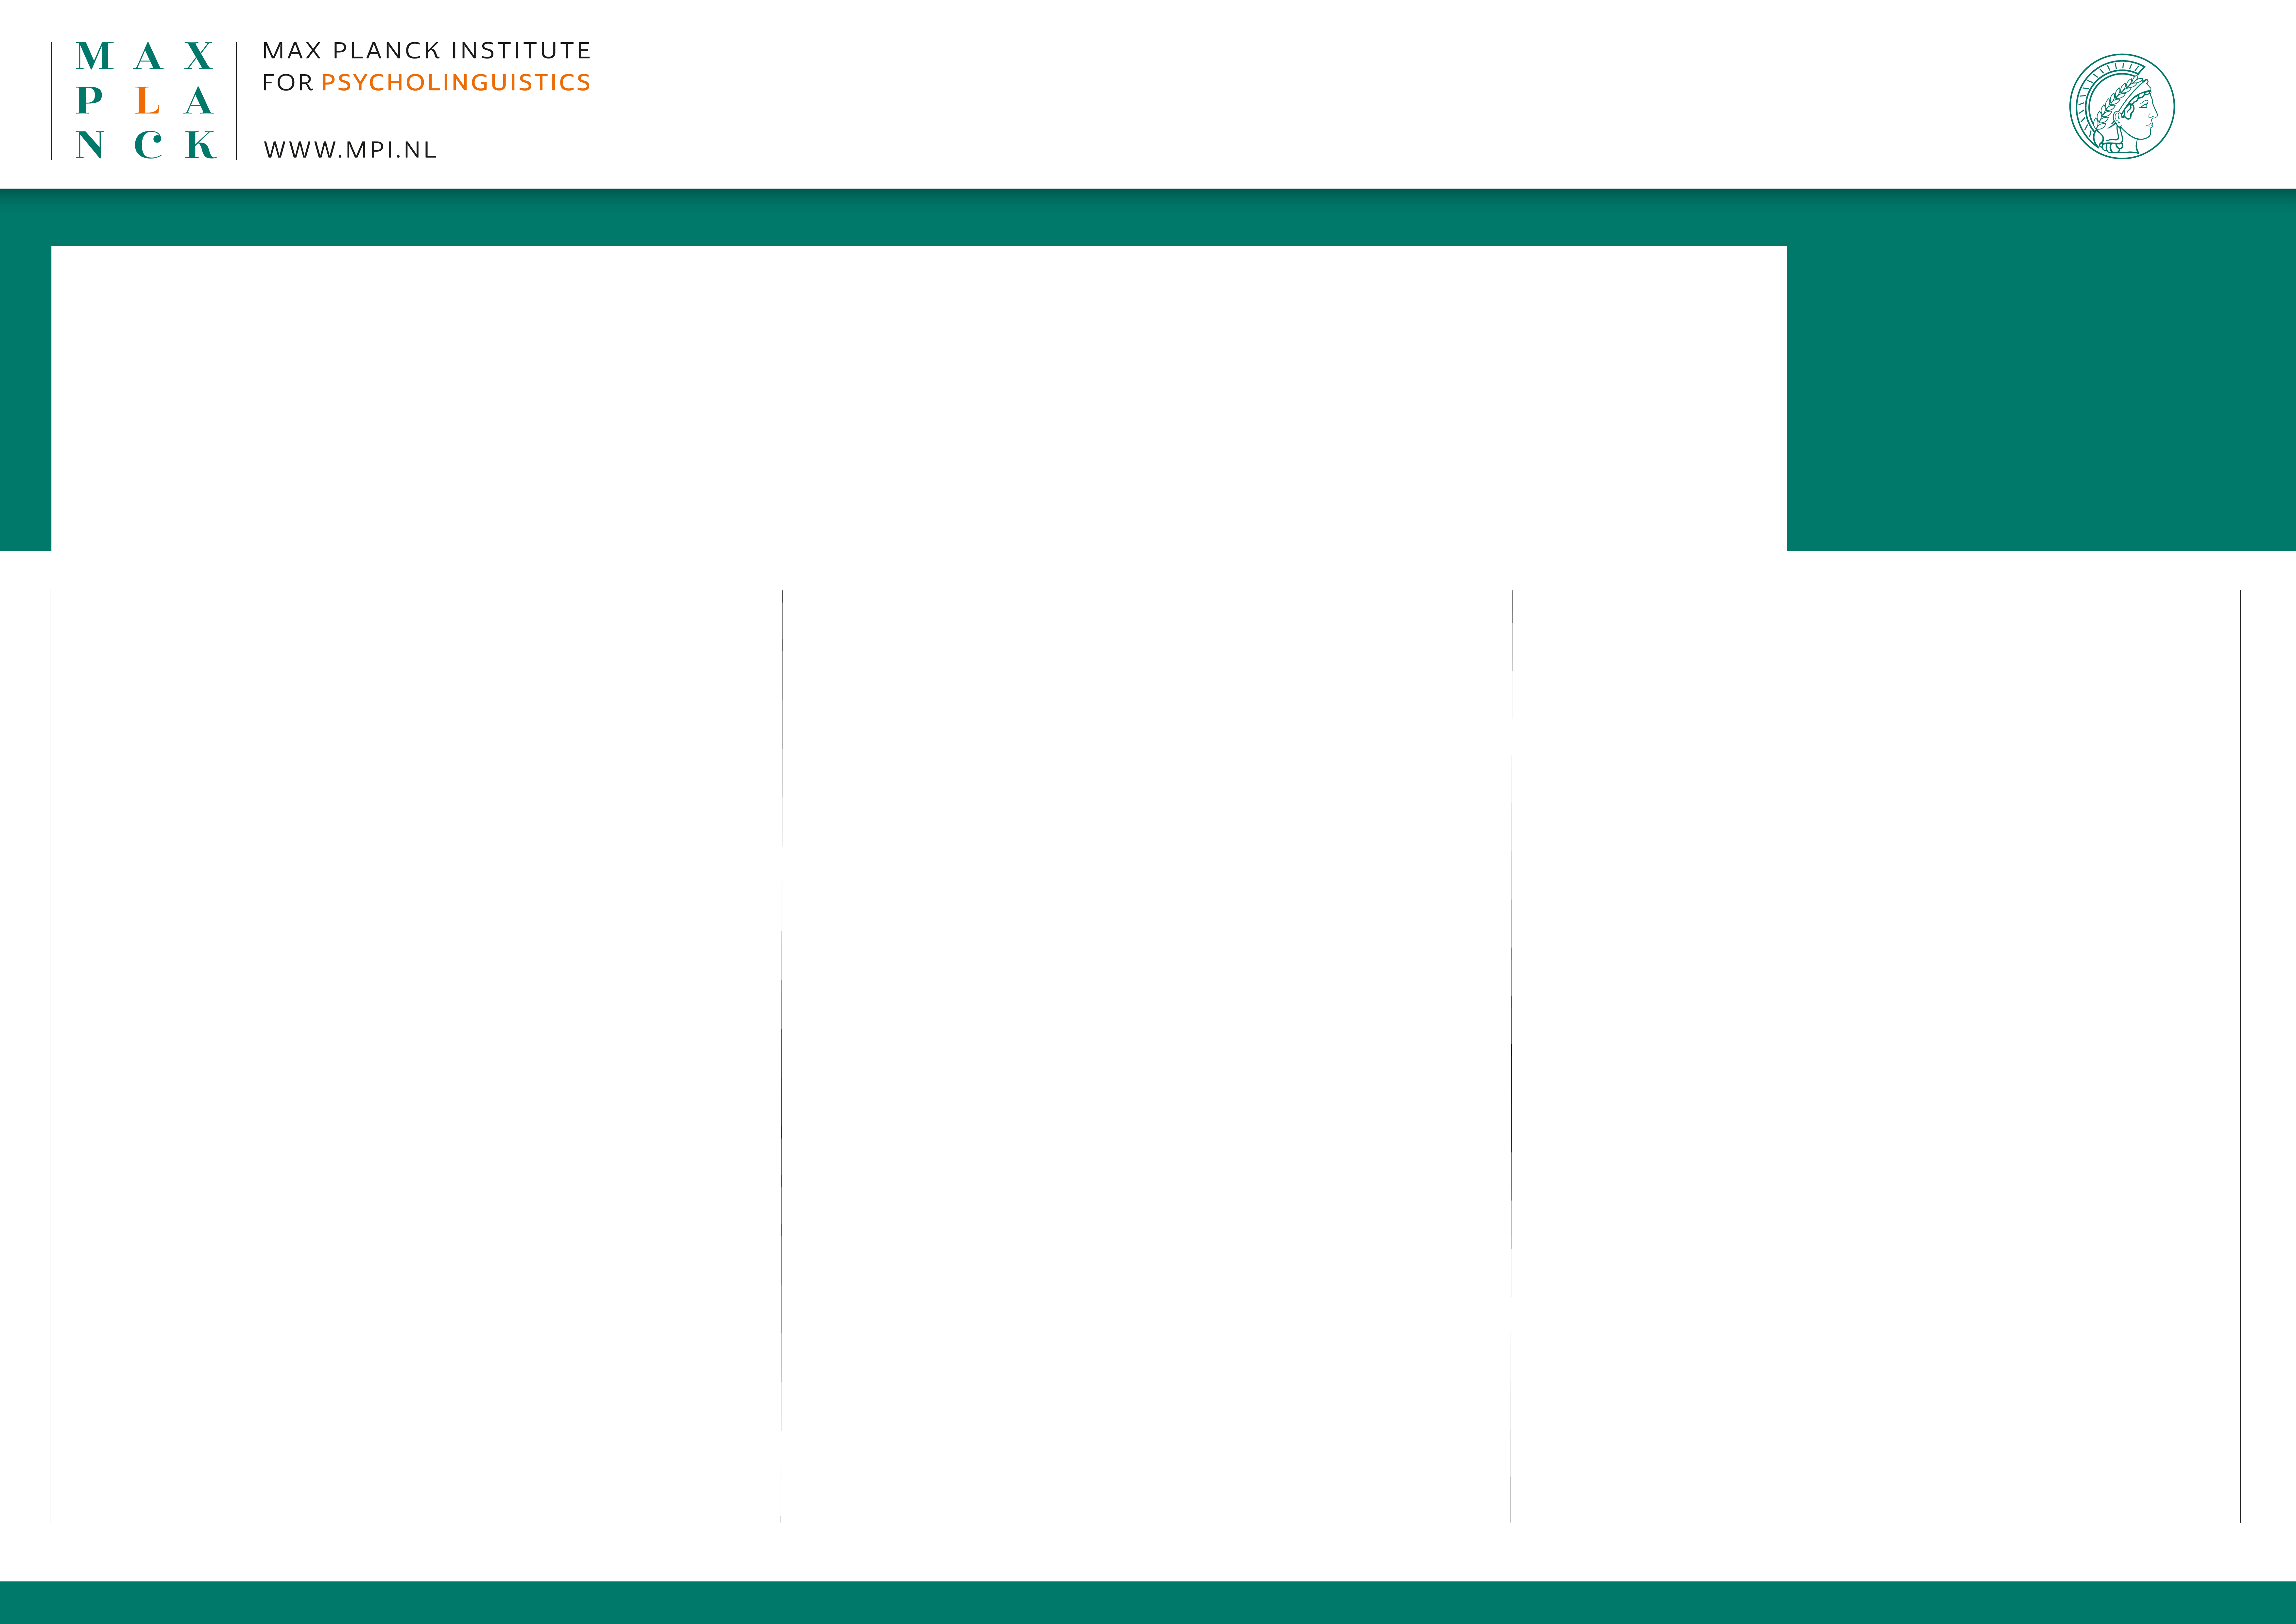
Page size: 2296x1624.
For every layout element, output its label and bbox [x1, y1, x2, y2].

picture [0, 1569, 2296, 1624]
picture [0, 0, 2296, 564]
